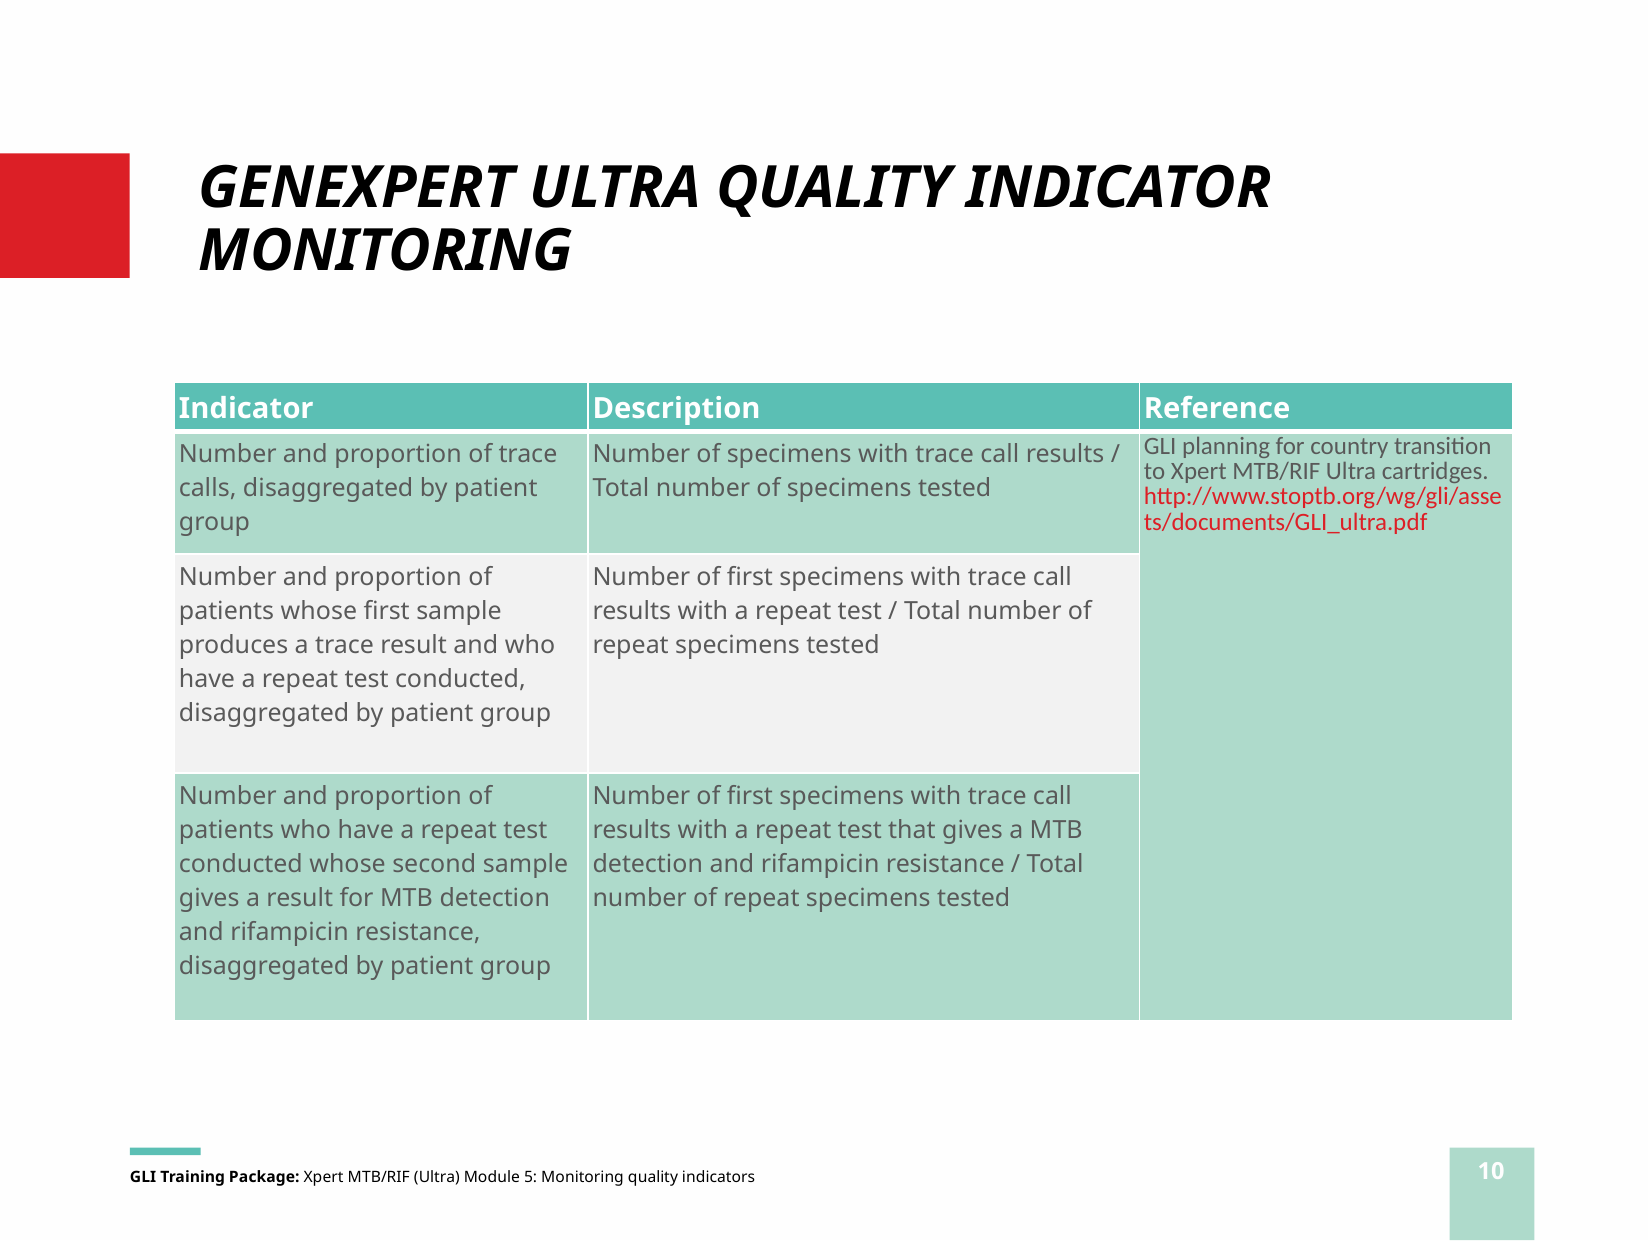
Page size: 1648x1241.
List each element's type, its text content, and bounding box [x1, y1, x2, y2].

text_box GENEXPERT ULTRA QUALITY INDICATOR MONITORING [198, 157, 1513, 282]
table_cell GLI planning for country transition to Xpert MTB/RIF Ultra cartridges. http://www.stoptb.org/wg/gli/assets/documents/GLI_ultra.pdf [1140, 434, 1512, 1020]
table_header Reference [1140, 383, 1512, 429]
table_cell Number of first specimens with trace call results with a repeat test that gives a MTB detection and rifampicin resistance / Total number of repeat specimens tested [589, 774, 1139, 1020]
table_header Description [589, 383, 1139, 429]
table_cell Number of specimens with trace call results / Total number of specimens tested [589, 434, 1139, 553]
table_cell Number of first specimens with trace call results with a repeat test / Total number of repeat specimens tested [589, 555, 1139, 772]
table_cell Number and proportion of patients whose first sample produces a trace result and who have a repeat test conducted, disaggregated by patient group [175, 555, 587, 772]
table_cell Number and proportion of trace calls, disaggregated by patient group [175, 434, 587, 553]
table_header Indicator [175, 383, 587, 429]
table_cell Number and proportion of patients who have a repeat test conducted whose second sample gives a result for MTB detection and rifampicin resistance, disaggregated by patient group [175, 774, 587, 1020]
